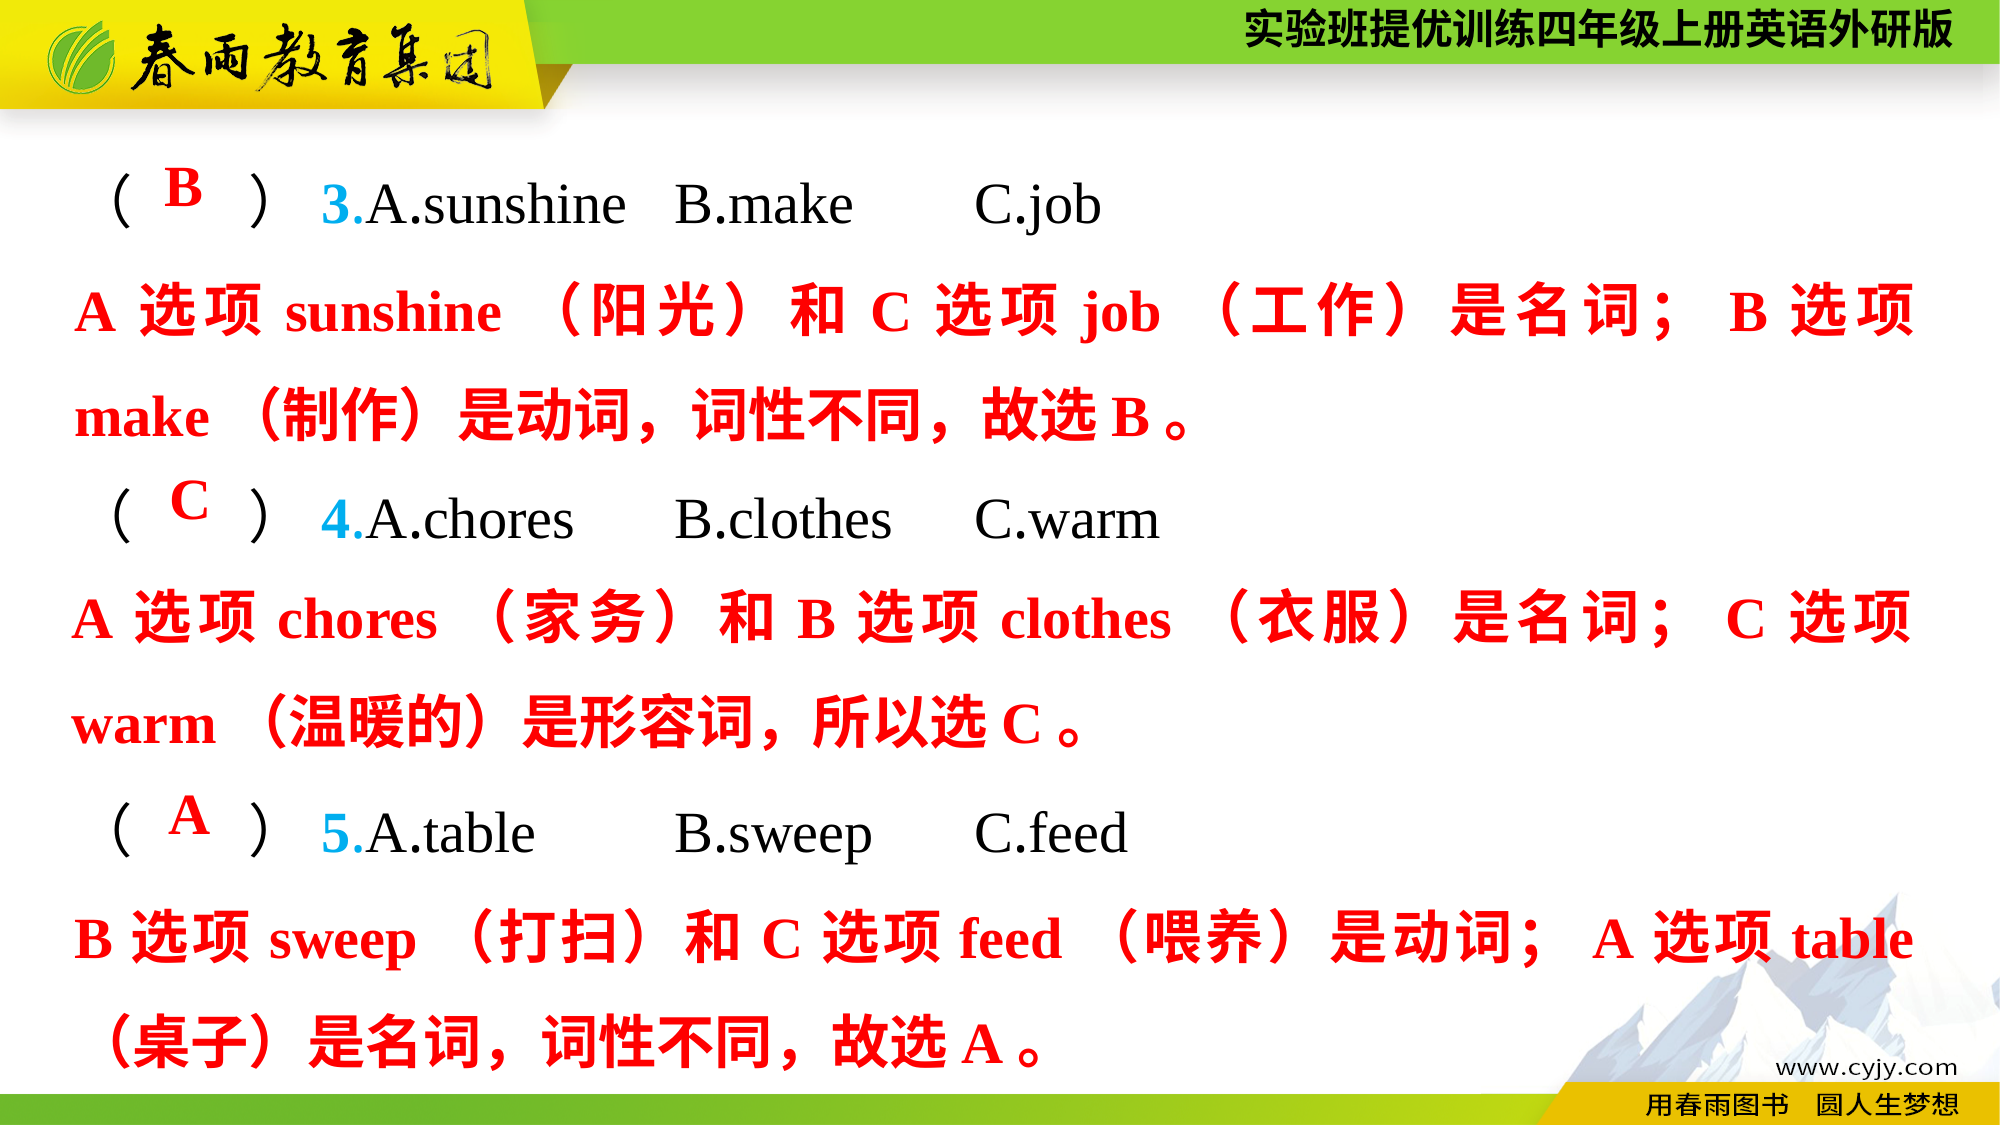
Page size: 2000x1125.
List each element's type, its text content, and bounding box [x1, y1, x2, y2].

text_box C [154, 453, 227, 537]
picture [0, 0, 2000, 1125]
text_box B [149, 140, 219, 225]
text_box B选项sweep（打扫）和C选项feed（喂养）是动词；A选项table（桌子）是名词，词性不同，故选A。 [59, 858, 1944, 1083]
list （ ）3.A.sunshine B.make C.job （ ）4.A.chores B.clothes C.warm （ ）5.A.table B.sweep C.feed [59, 456, 1944, 858]
text_box A选项sunshine（阳光）和C选项job（工作）是名词；B选项make（制作）是动词，词性不同，故选B。 [59, 230, 1944, 456]
text_box A [154, 769, 226, 854]
list （ ）3.A.sunshine B.make C.job （ ）4.A.chores B.clothes C.warm （ ）5.A.table B.sweep C.feed [59, 122, 1944, 230]
text_box A选项chores（家务）和B选项clothes（衣服）是名词；C选项warm（温暖的）是形容词，所以选C。 [56, 537, 1941, 763]
